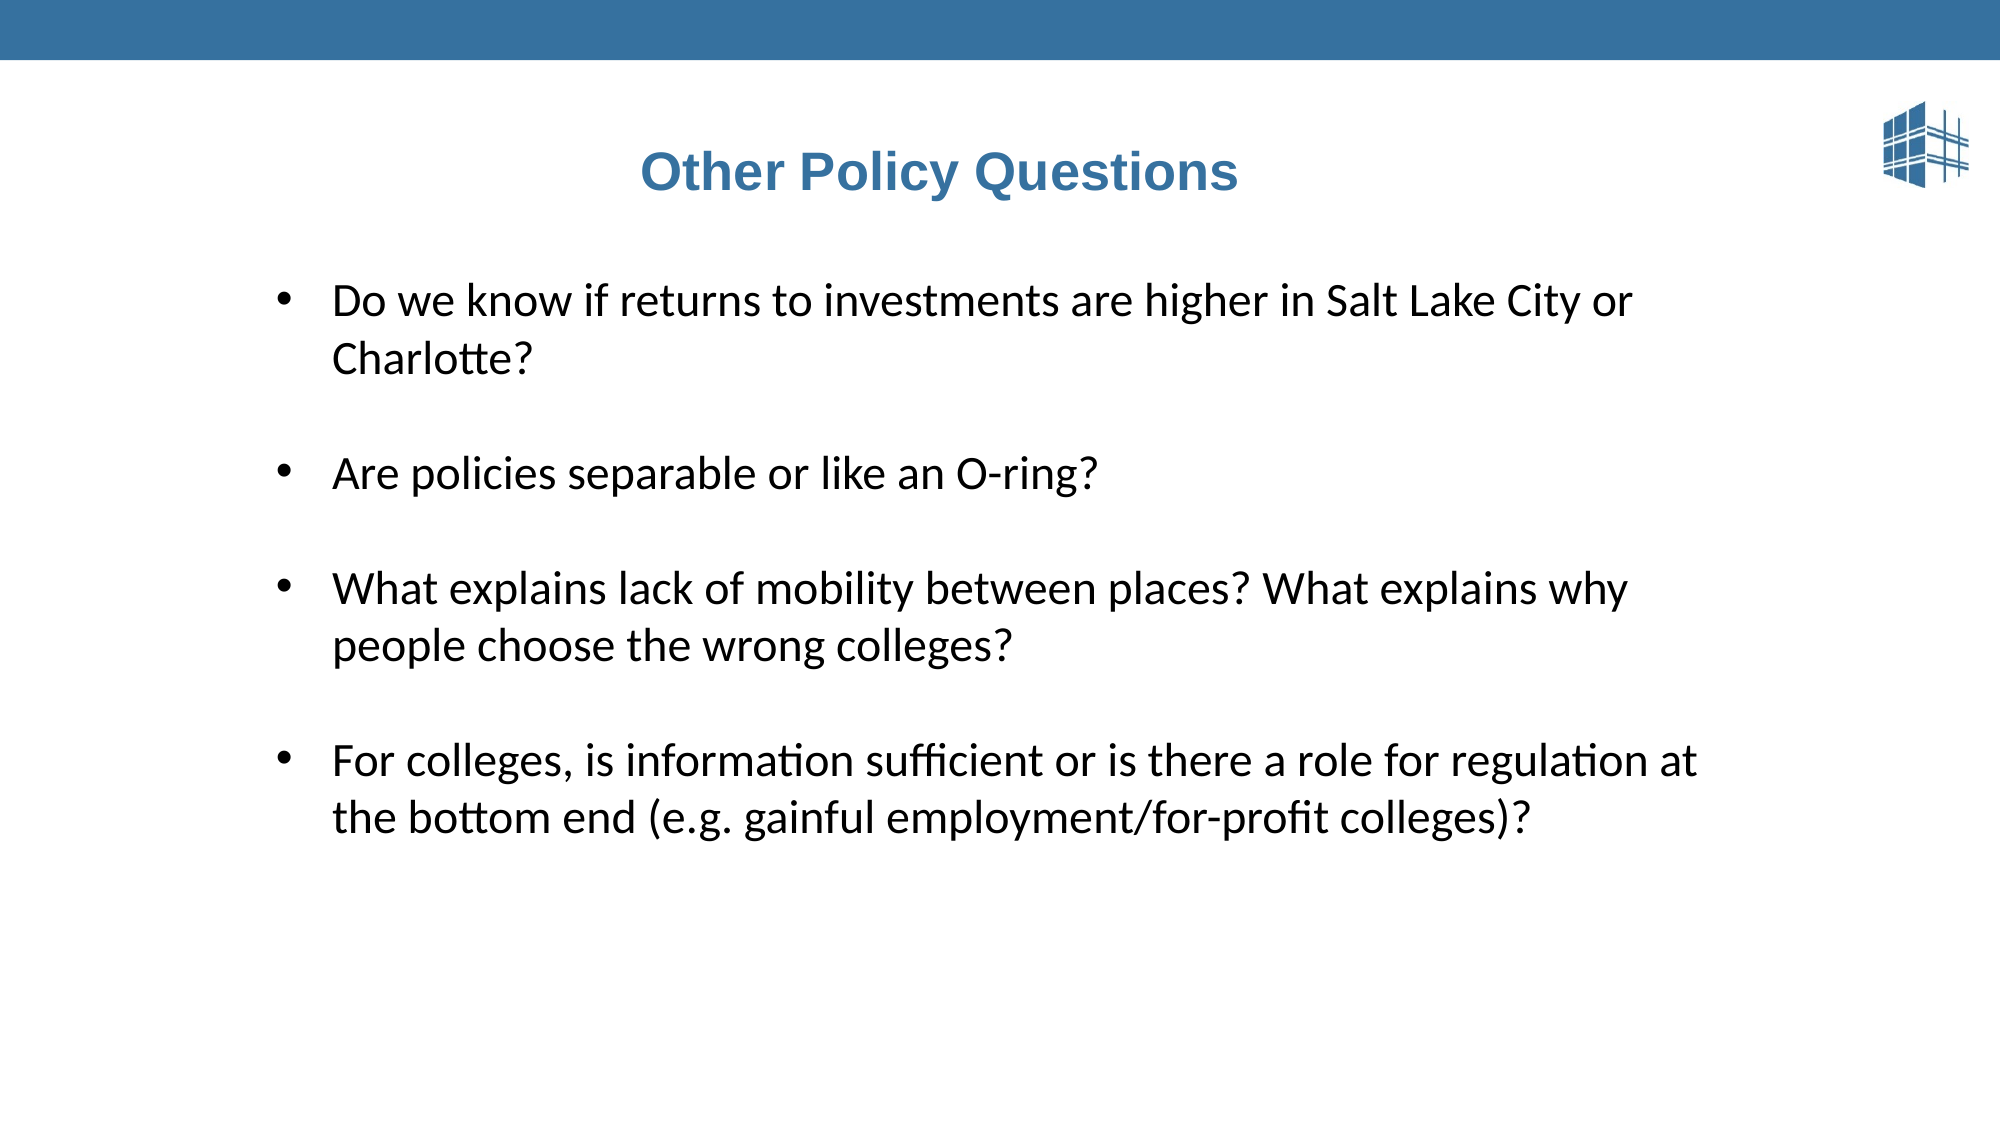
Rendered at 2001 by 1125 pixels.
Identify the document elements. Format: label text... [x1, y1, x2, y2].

picture [1883, 101, 1969, 188]
title Other Policy Questions [265, 75, 1616, 261]
text_box Do we know if returns to investments are higher in Salt Lake City or Charlotte? Are policies separable or like an O-ring? What explains lack of mobility between places? What explains why people choose the wrong colleges? For colleges, is information sufficient or is there a role for regulation at the bottom end (e.g. gainful employment/for-profit colleges)? [261, 261, 1733, 851]
